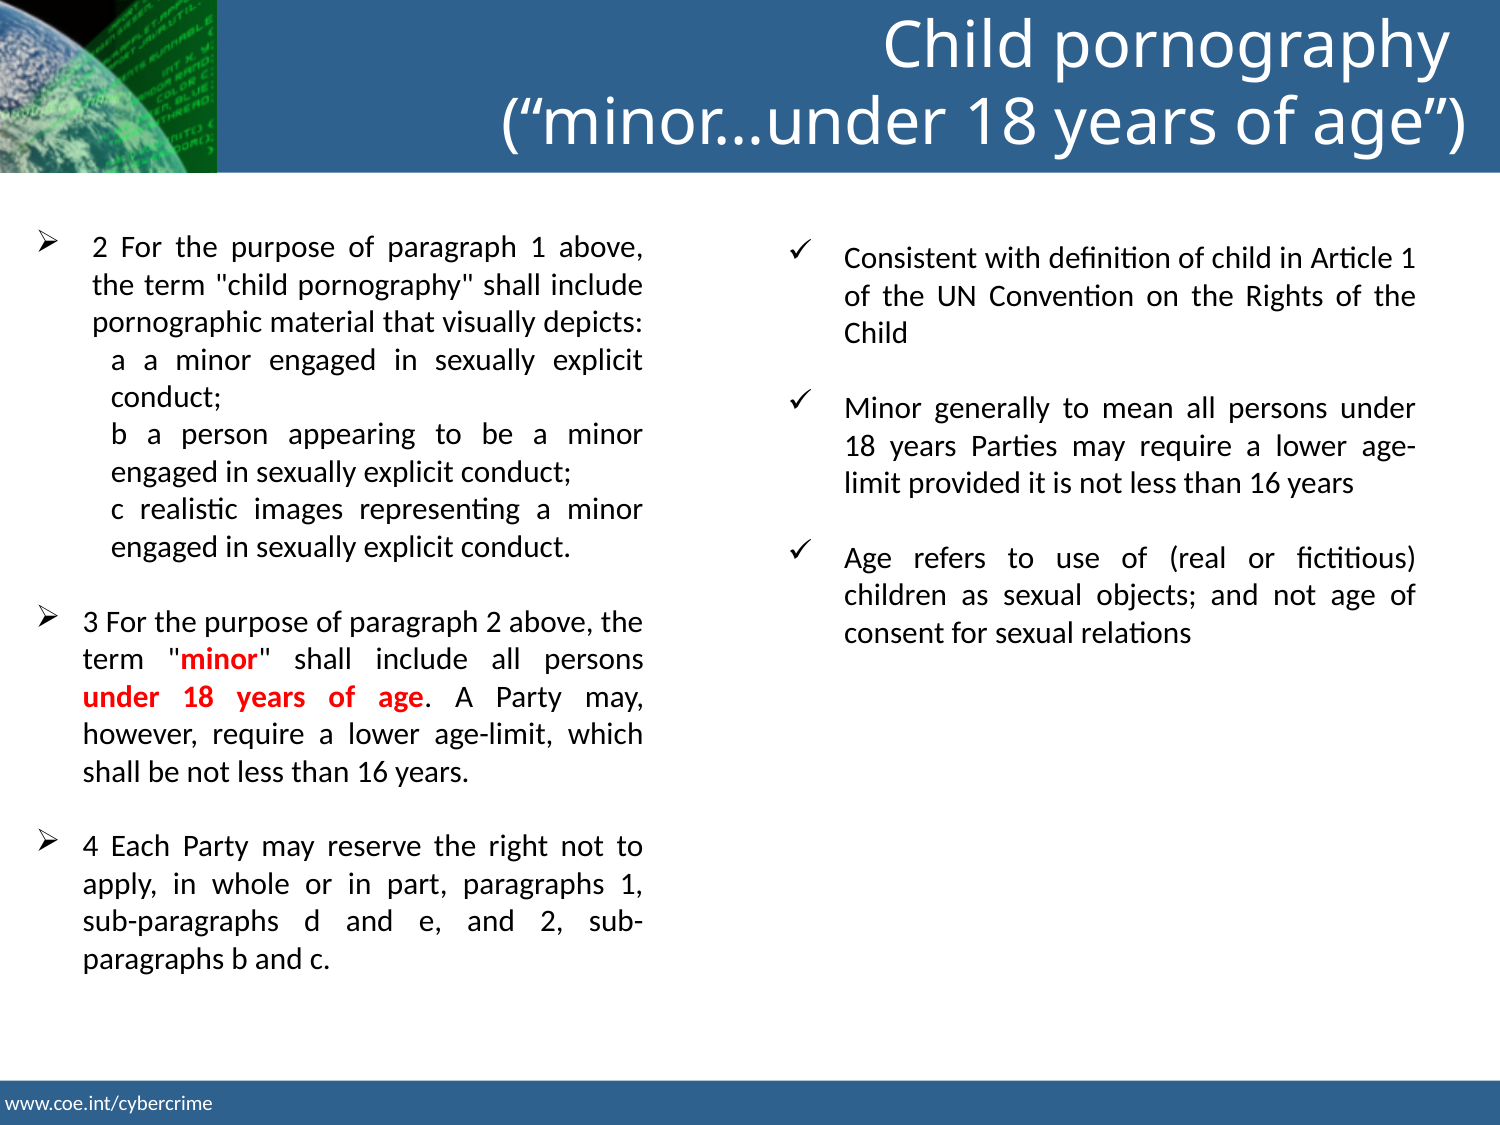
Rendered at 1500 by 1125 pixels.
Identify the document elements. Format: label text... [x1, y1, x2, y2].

text_box 2 For the purpose of paragraph 1 above, the term "child pornography" shall include pornographic material that visually depicts: a a minor engaged in sexually explicit conduct; b a person appearing to be a minor engaged in sexually explicit conduct; c realistic images representing a minor engaged in sexually explicit conduct. 3 For the purpose of paragraph 2 above, the term "minor" shall include all persons under 18 years of age. A Party may, however, require a lower age-limit, which shall be not less than 16 years. 4 Each Party may reserve the right not to apply, in whole or in part, paragraphs 1, sub-paragraphs d and e, and 2, sub-paragraphs b and c. [21, 219, 660, 983]
text_box Consistent with definition of child in Article 1 of the UN Convention on the Rights of the Child Minor generally to mean all persons under 18 years Parties may require a lower age-limit provided it is not less than 16 years Age refers to use of (real or fictitious) children as sexual objects; and not age of consent for sexual relations [773, 230, 1432, 657]
text_box Child pornography (“minor…under 18 years of age”) [230, 0, 1483, 166]
picture [0, 0, 217, 173]
